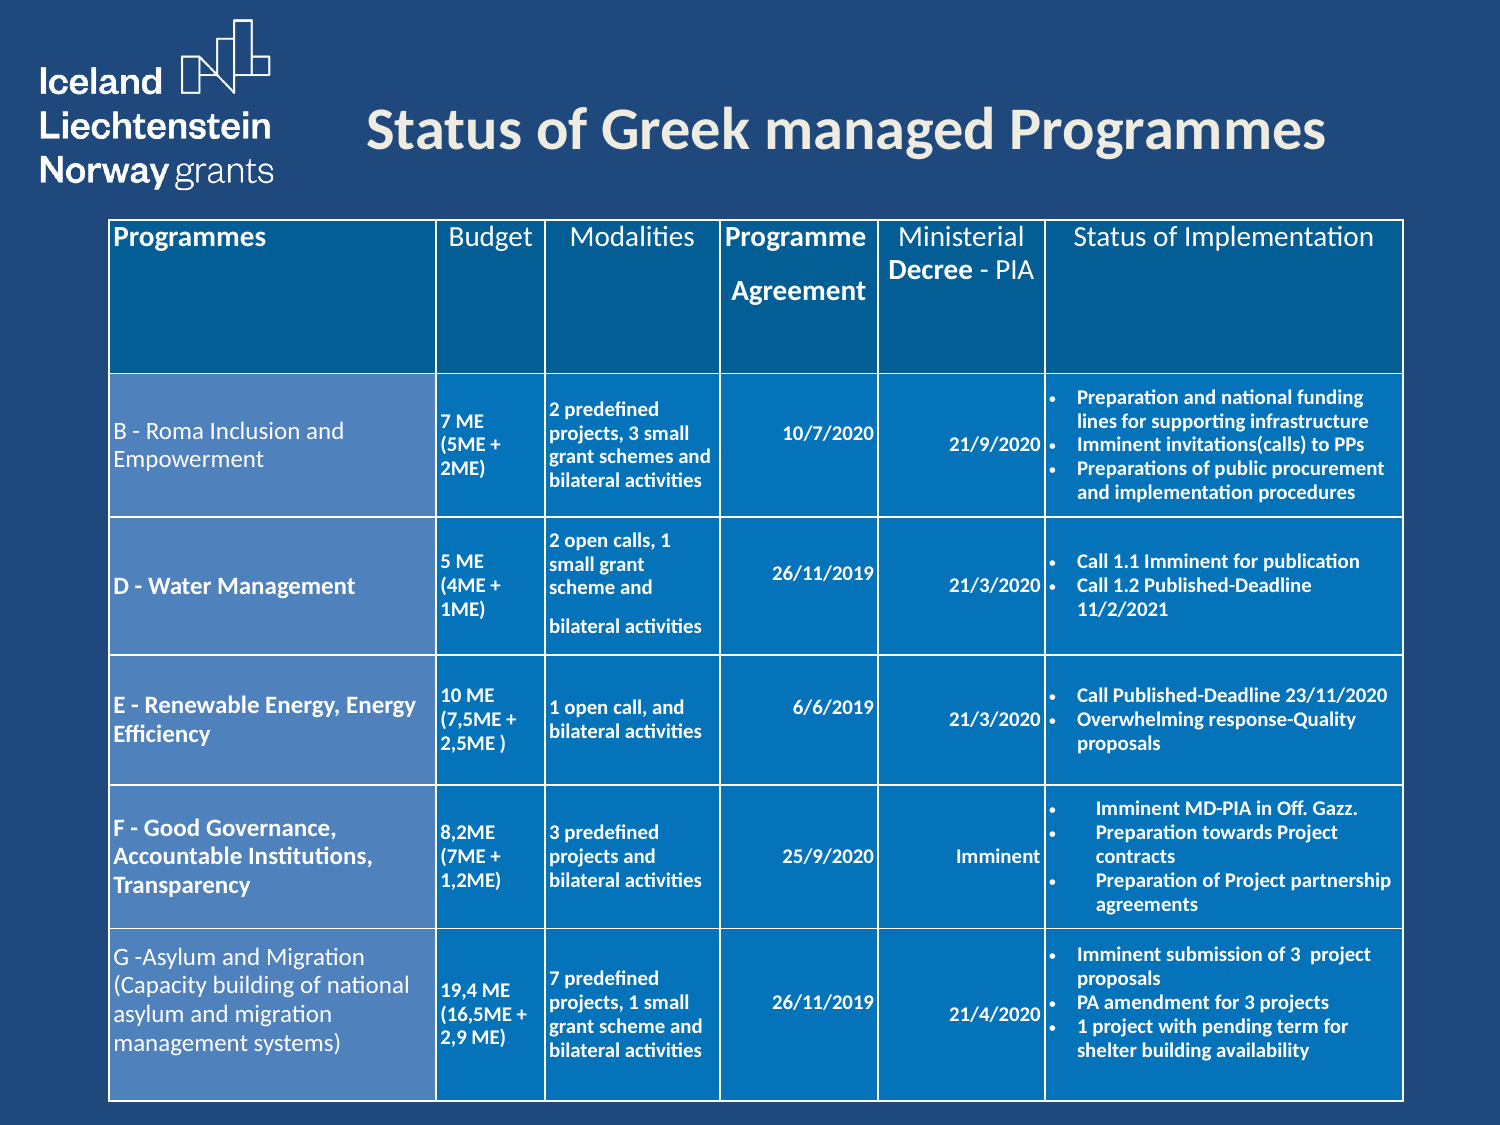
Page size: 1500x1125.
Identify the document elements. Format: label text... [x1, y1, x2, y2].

table_cell 1 open call, and bilateral activities [546, 656, 719, 784]
table_cell 19,4 ME (16,5ME + 2,9 ME) [437, 929, 544, 1100]
table_cell B - Roma Inclusion and Empowerment [110, 374, 435, 516]
table_cell 21/3/2020 [879, 518, 1044, 654]
table_cell 2 predefined projects, 3 small grant schemes and bilateral activities [546, 374, 719, 516]
table_cell E - Renewable Energy, Energy Efficiency [110, 656, 435, 784]
table_cell Preparation and national funding lines for supporting infrastructure Imminent invitations(calls) to PPs Preparations of public procurement and implementation procedures [1046, 374, 1402, 516]
table_cell 7 ME (5ME + 2ME) [437, 374, 544, 516]
table_cell G -Asylum and Migration (Capacity building of national asylum and migration management systems) [110, 929, 435, 1100]
picture [38, 18, 274, 191]
table_header Programmes [110, 221, 435, 373]
table_cell 2 open calls, 1 small grant scheme and bilateral activities [546, 518, 719, 654]
table_cell 10/7/2020 [721, 374, 877, 516]
table_cell F - Good Governance, Accountable Institutions, Transparency [110, 786, 435, 928]
table_cell Call Published-Deadline 23/11/2020 Overwhelming response-Quality proposals [1046, 656, 1402, 784]
table_header Ministerial Decree - PIA [879, 221, 1044, 373]
table_header Status of Implementation [1046, 221, 1402, 373]
table_cell 10 ME (7,5ME + 2,5ME ) [437, 656, 544, 784]
table_cell 5 ME (4ME + 1ME) [437, 518, 544, 654]
table_cell 6/6/2019 [721, 656, 877, 784]
table_cell 8,2ME (7ME + 1,2ME) [437, 786, 544, 928]
table_cell Imminent MD-PIA in Off. Gazz. Preparation towards Project contracts Preparation of Project partnership agreements [1046, 786, 1402, 928]
table_cell 21/9/2020 [879, 374, 1044, 516]
table_header Programme Agreement [721, 221, 877, 373]
text_box Status of Greek managed Programmes [360, 86, 1377, 165]
table_cell 21/4/2020 [879, 929, 1044, 1100]
table_cell Imminent [879, 786, 1044, 928]
table_cell 21/3/2020 [879, 656, 1044, 784]
table_cell 7 predefined projects, 1 small grant scheme and bilateral activities [546, 929, 719, 1100]
table_cell Imminent submission of 3 project proposals PA amendment for 3 projects 1 project with pending term for shelter building availability [1046, 929, 1402, 1100]
table_header Modalities [546, 221, 719, 373]
table_cell 25/9/2020 [721, 786, 877, 928]
table_header Budget [437, 221, 544, 373]
table_cell 3 predefined projects and bilateral activities [546, 786, 719, 928]
table_cell 26/11/2019 [721, 929, 877, 1100]
table_cell Call 1.1 Imminent for publication Call 1.2 Published-Deadline 11/2/2021 [1046, 518, 1402, 654]
table_cell 26/11/2019 [721, 518, 877, 654]
table_cell D - Water Management [110, 518, 435, 654]
